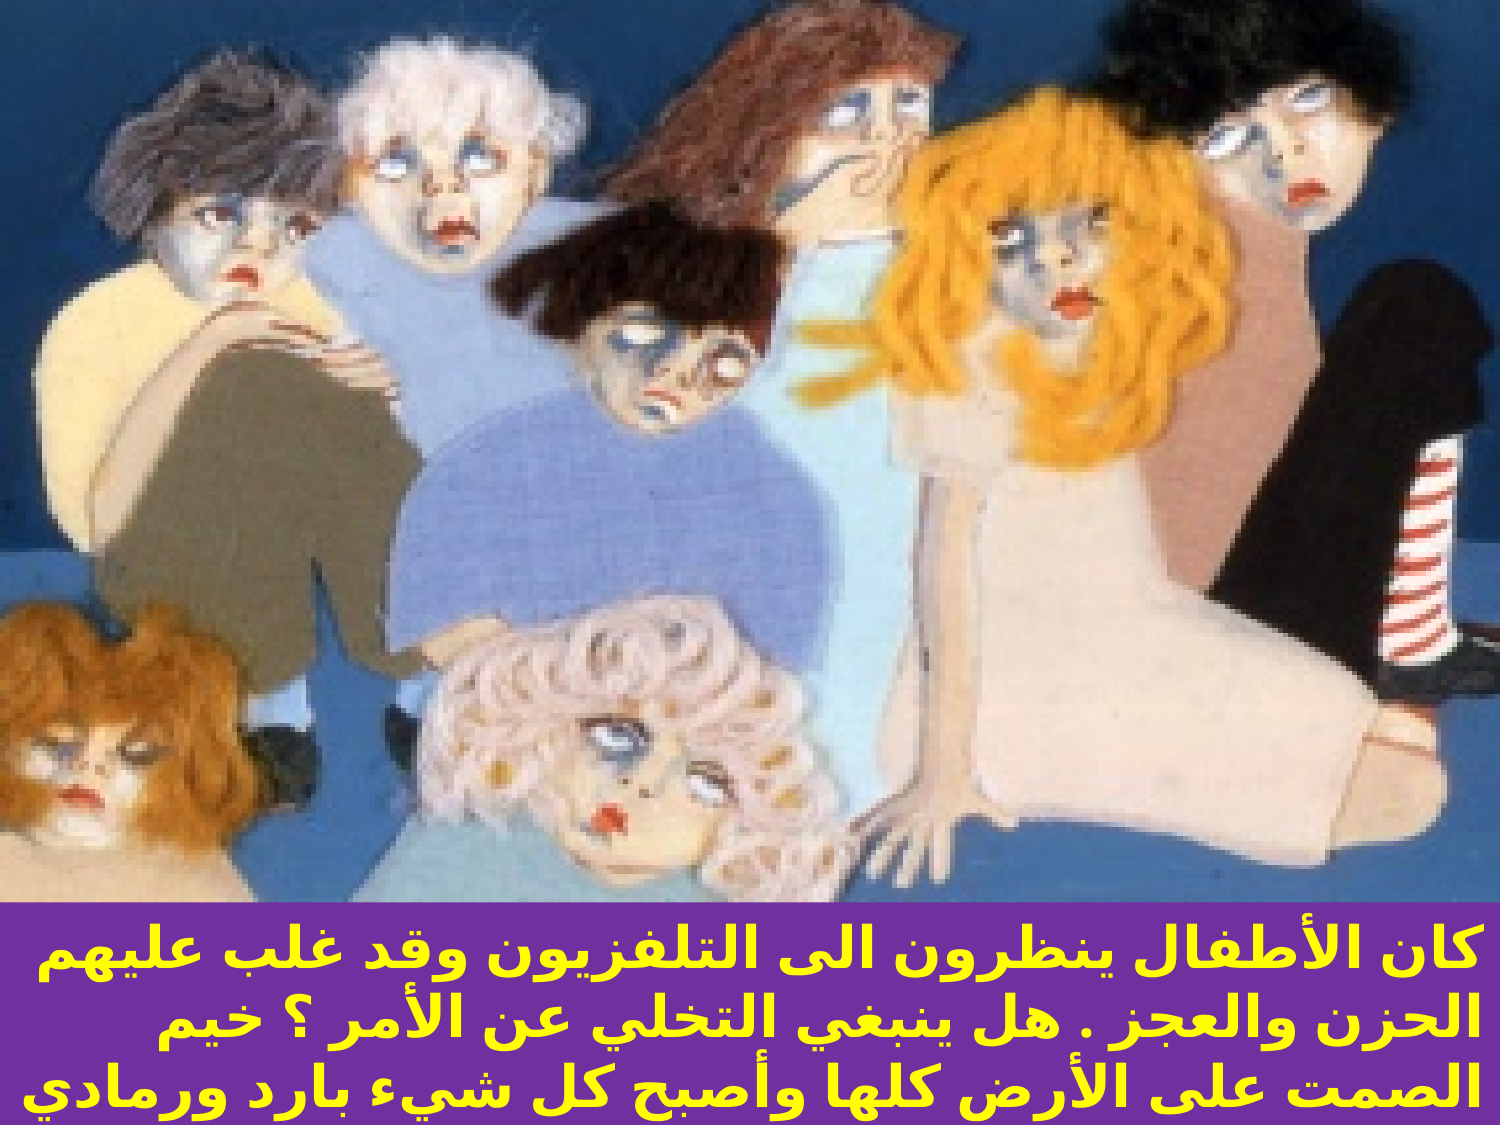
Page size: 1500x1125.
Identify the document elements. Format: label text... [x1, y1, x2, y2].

picture [0, 0, 1500, 903]
text_box كان الأطفال ينظرون الى التلفزيون وقد غلب عليهم الحزن والعجز . هل ينبغي التخلي عن الأمر ؟ خيم الصمت على الأرض كلها وأصبح كل شيء بارد ورمادي وبلا لون [0, 909, 1500, 1125]
